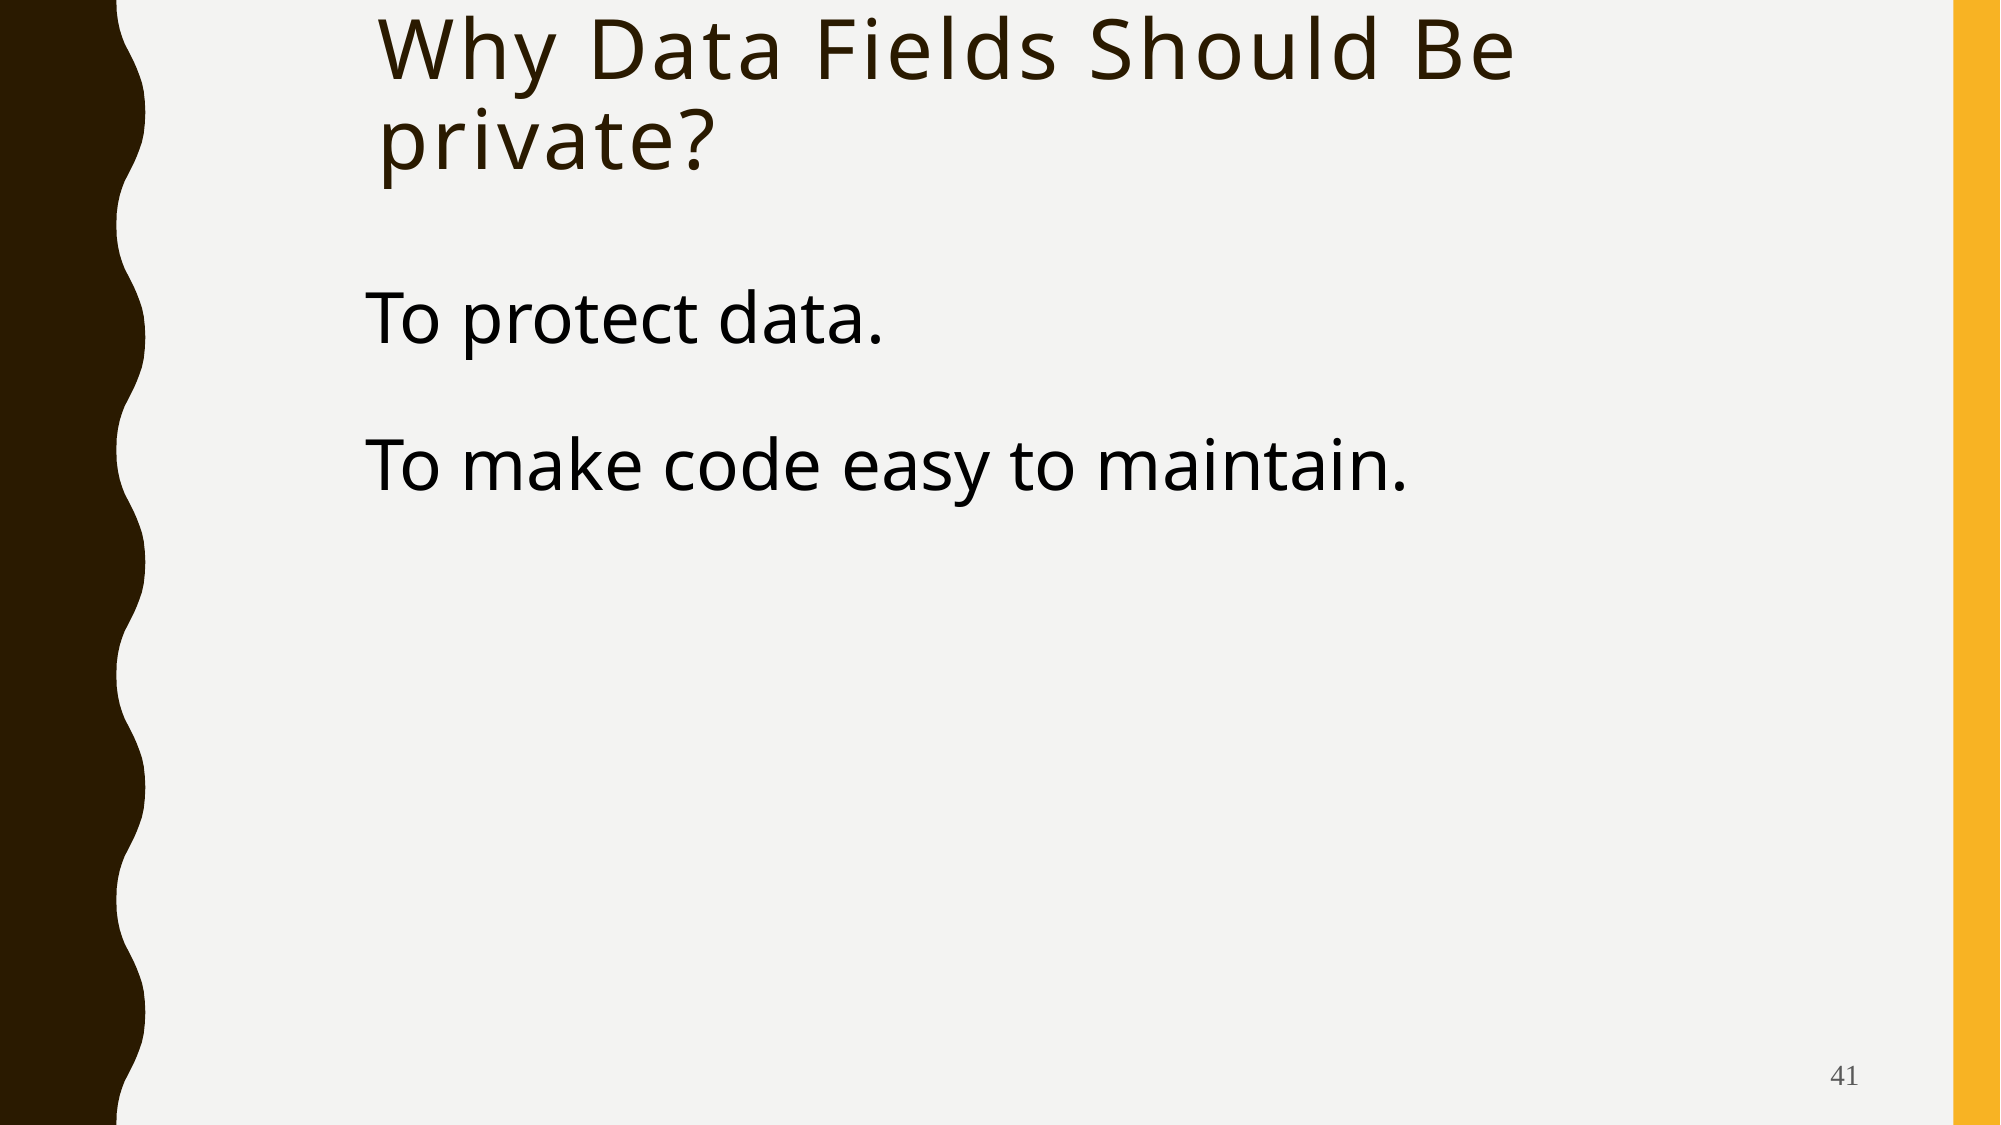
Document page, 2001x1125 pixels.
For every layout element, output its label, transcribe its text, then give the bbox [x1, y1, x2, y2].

title Why Data Fields Should Be private? [362, 0, 1638, 235]
slide_number 41 [1412, 1045, 1875, 1103]
list To protect data. To make code easy to maintain. [350, 275, 1638, 538]
